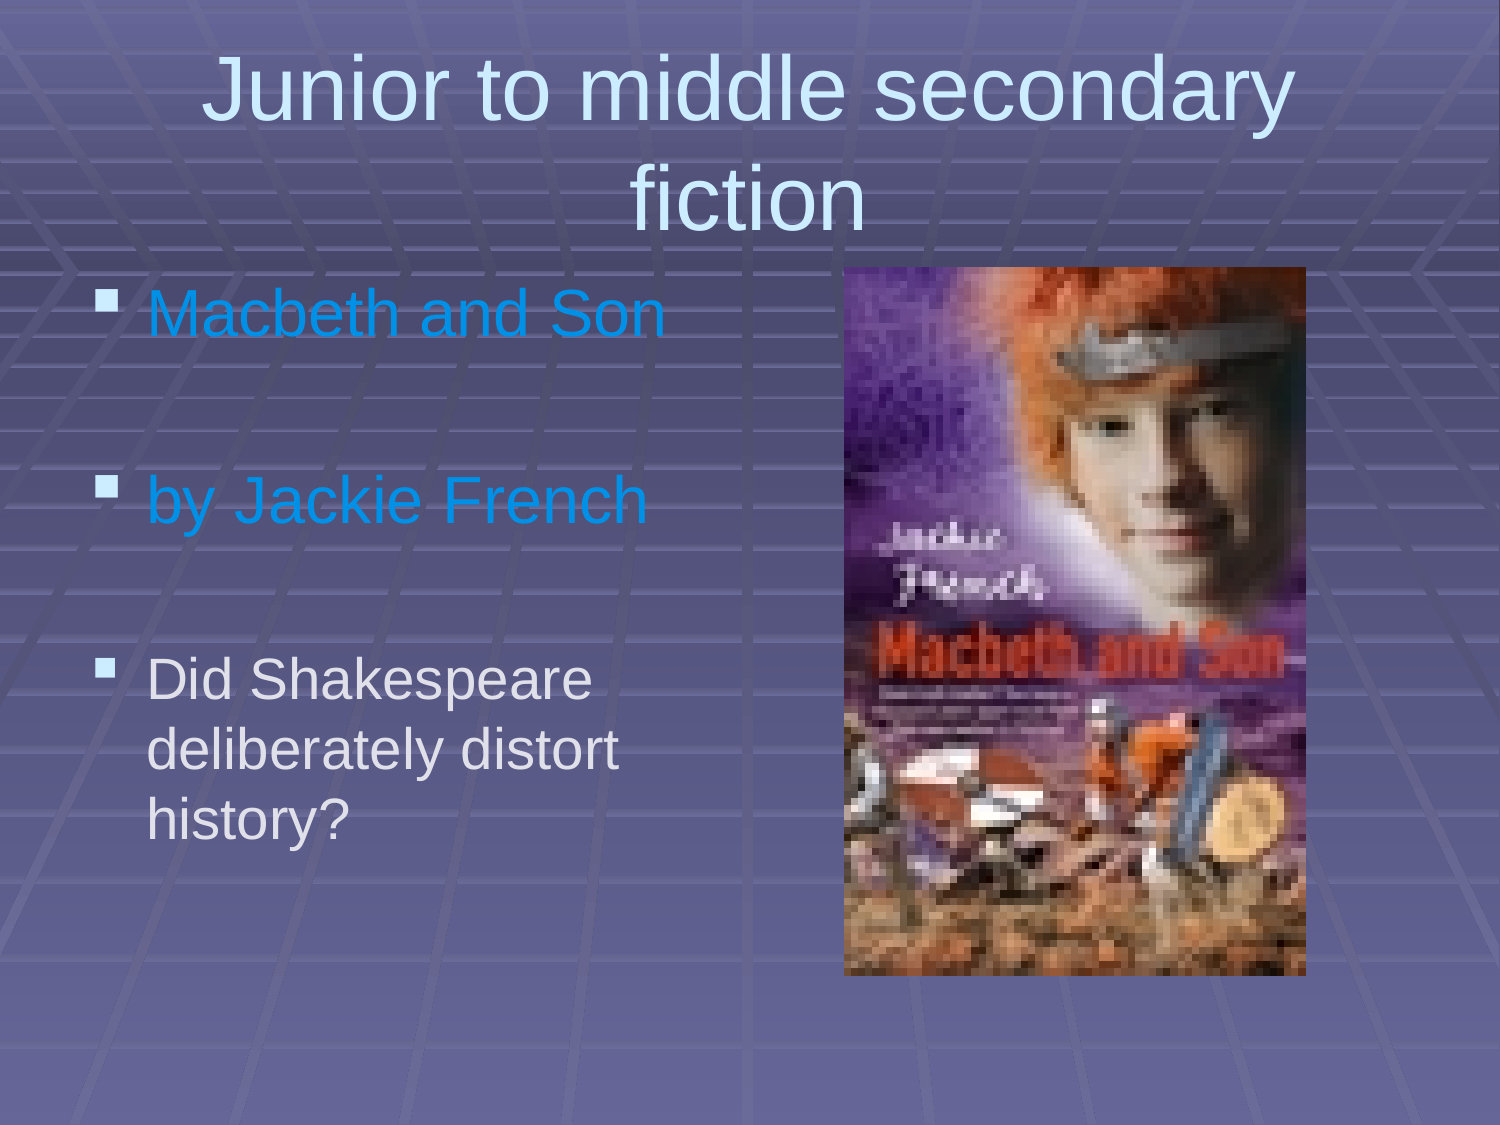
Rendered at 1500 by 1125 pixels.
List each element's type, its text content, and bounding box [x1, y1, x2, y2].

list Macbeth and Son by Jackie French Did Shakespeare deliberately distort history? [74, 261, 738, 1001]
picture [844, 266, 1306, 976]
title Junior to middle secondary fiction [74, 44, 1425, 233]
